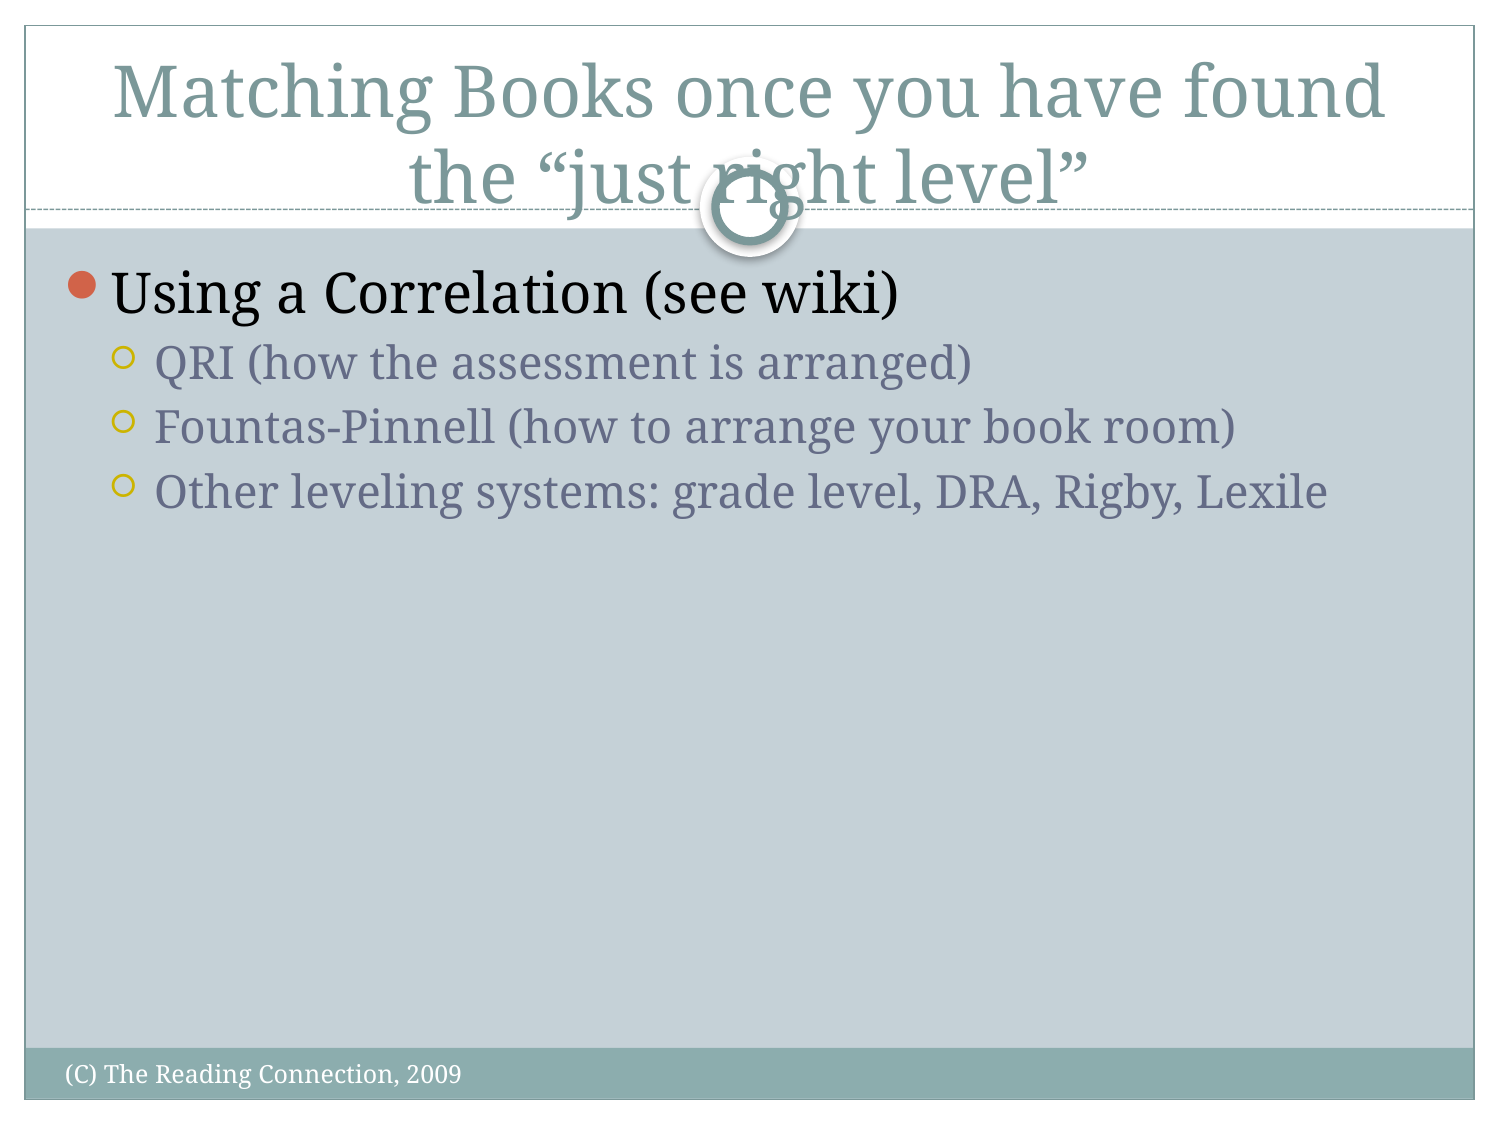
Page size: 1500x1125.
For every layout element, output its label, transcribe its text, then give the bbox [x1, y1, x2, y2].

list Using a Correlation (see wiki) QRI (how the assessment is arranged) Fountas-Pinnell (how to arrange your book room) Other leveling systems: grade level, DRA, Rigby, Lexile [49, 249, 1450, 1005]
footer (C) The Reading Connection, 2009 [50, 1051, 638, 1112]
title Matching Books once you have found the “just right level” [49, 37, 1450, 225]
